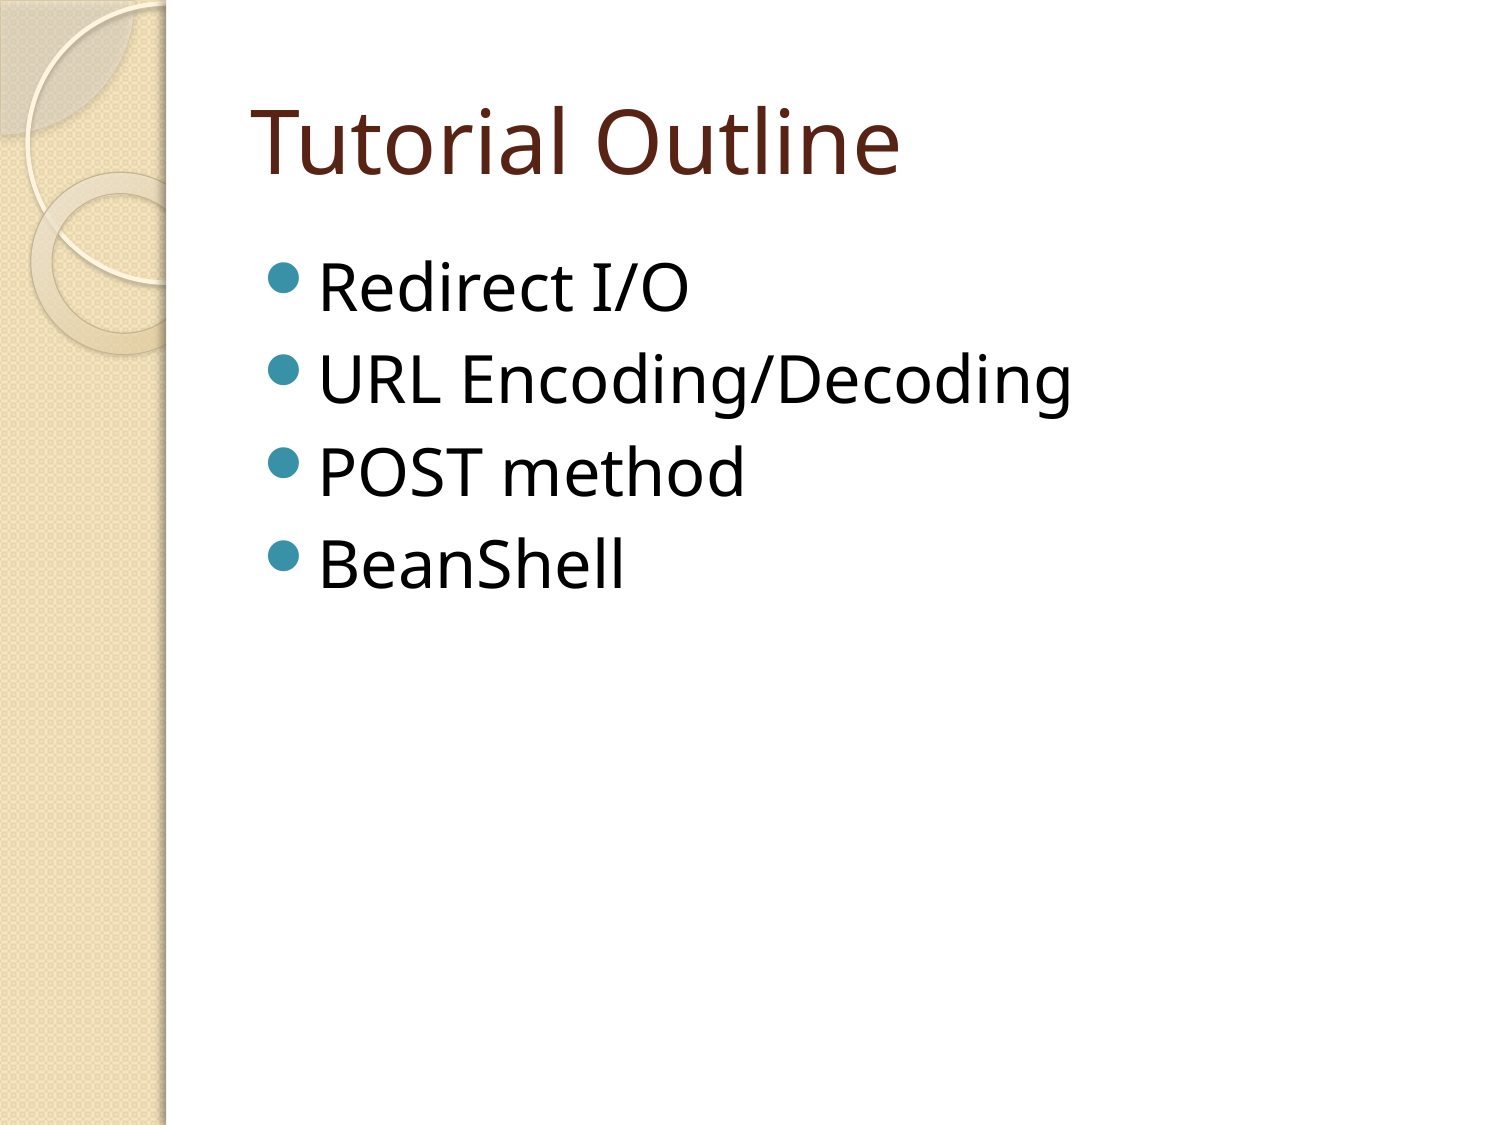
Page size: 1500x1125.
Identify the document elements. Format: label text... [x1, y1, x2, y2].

title Tutorial Outline [235, 45, 1466, 233]
list Redirect I/O URL Encoding/Decoding POST method BeanShell [235, 237, 1466, 1025]
